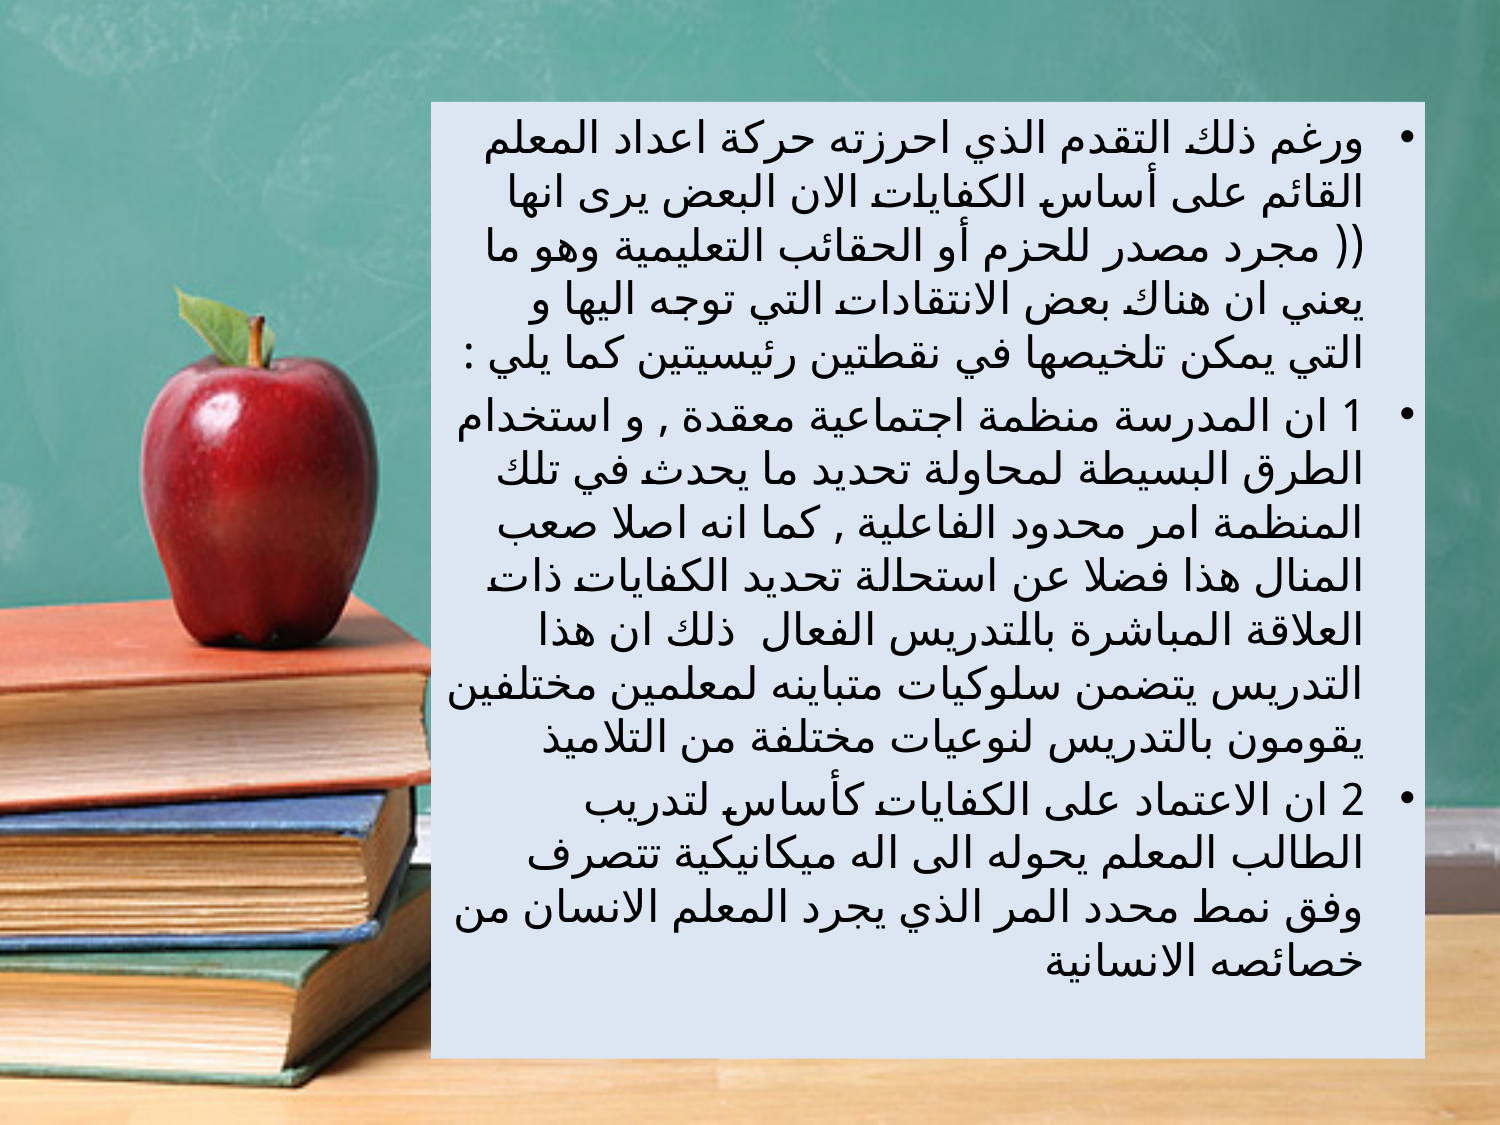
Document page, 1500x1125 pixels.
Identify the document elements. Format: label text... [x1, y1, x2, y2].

list ورغم ذلك التقدم الذي احرزته حركة اعداد المعلم القائم على أساس الكفايات الان البعض يرى انها (( مجرد مصدر للحزم أو الحقائب التعليمية وهو ما يعني ان هناك بعض الانتقادات التي توجه اليها و التي يمكن تلخيصها في نقطتين رئيسيتين كما يلي : 1 ان المدرسة منظمة اجتماعية معقدة , و استخدام الطرق البسيطة لمحاولة تحديد ما يحدث في تلك المنظمة امر محدود الفاعلية , كما انه اصلا صعب المنال هذا فضلا عن استحالة تحديد الكفايات ذات العلاقة المباشرة بالتدريس الفعال ذلك ان هذا التدريس يتضمن سلوكيات متباينه لمعلمين مختلفين يقومون بالتدريس لنوعيات مختلفة من التلاميذ 2 ان الاعتماد على الكفايات كأساس لتدريب الطالب المعلم يحوله الى اله ميكانيكية تتصرف وفق نمط محدد المر الذي يجرد المعلم الانسان من خصائصه الانسانية [431, 101, 1425, 1059]
picture [0, 0, 1500, 1125]
